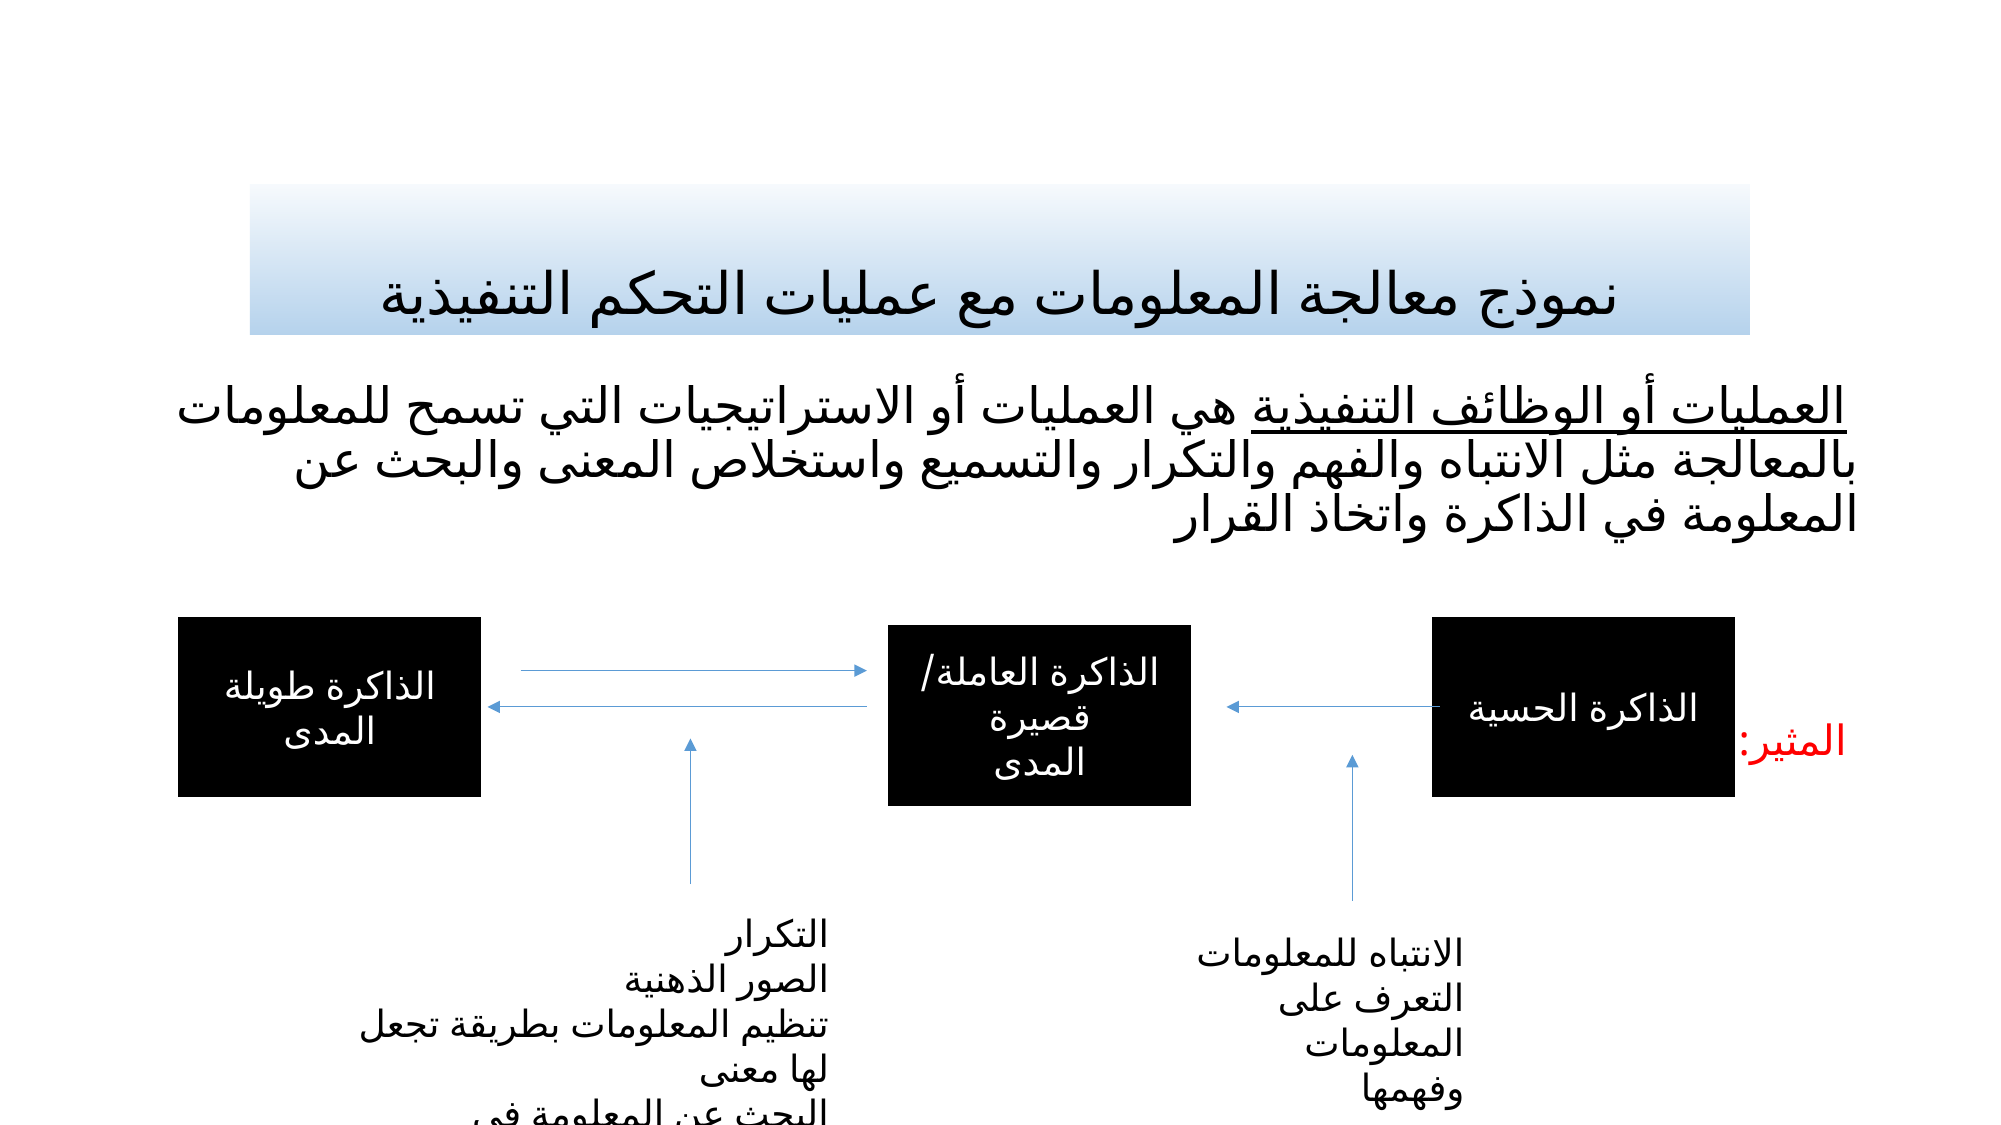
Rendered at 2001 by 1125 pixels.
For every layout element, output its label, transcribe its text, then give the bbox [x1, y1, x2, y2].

text_box التكرار الصور الذهنية تنظيم المعلومات بطريقة تجعل لها معنى البحث عن المعلومة في الذاكرة [341, 902, 845, 1125]
text_box الانتباه للمعلومات التعرف على المعلومات وفهمها [1144, 921, 1480, 1125]
subtitle العمليات أو الوظائف التنفيذية هي العمليات أو الاستراتيجيات التي تسمح للمعلومات بالمعالجة مثل الانتباه والفهم والتكرار والتسميع واستخلاص المعنى والبحث عن المعلومة في الذاكرة واتخاذ القرار المثير: [117, 372, 1875, 1095]
text_box الذاكرة العاملة/ قصيرة المدى [888, 625, 1191, 806]
title نموذج معالجة المعلومات مع عمليات التحكم التنفيذية [249, 184, 1750, 335]
text_box الذاكرة الحسية [1432, 617, 1735, 797]
text_box الذاكرة طويلة المدى [178, 617, 481, 797]
